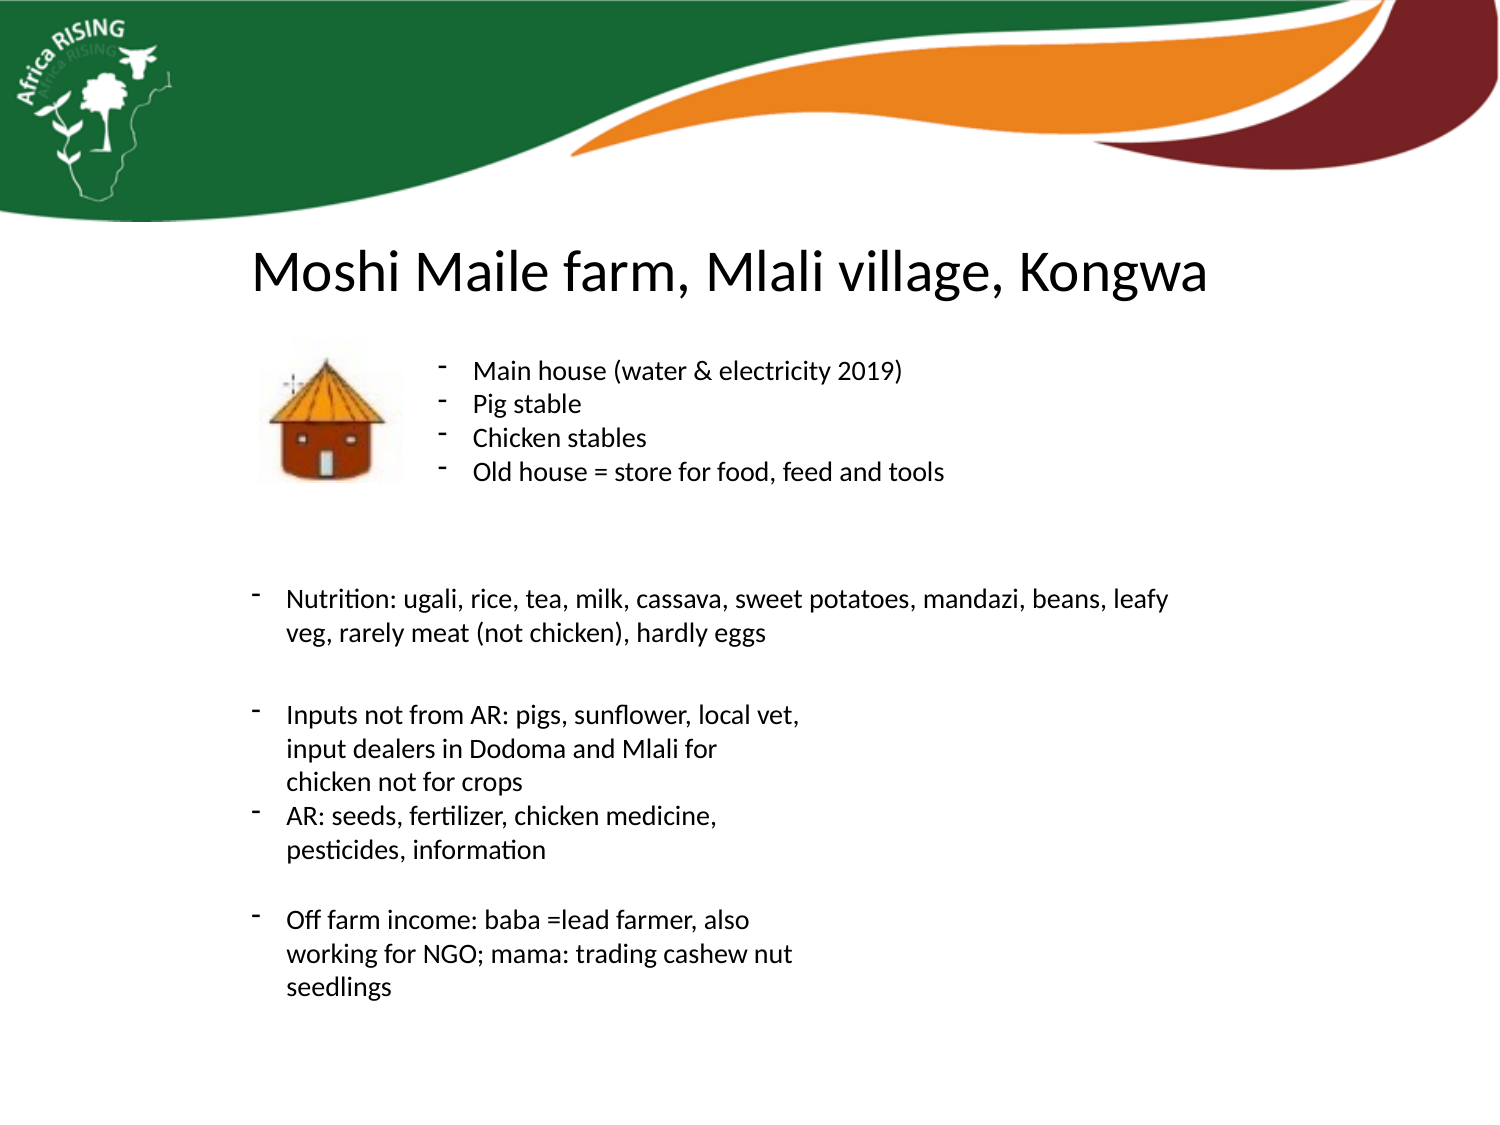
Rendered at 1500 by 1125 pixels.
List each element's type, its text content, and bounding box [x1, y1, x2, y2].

text_box Off farm income: baba =lead farmer, also working for NGO; mama: trading cashew nut seedlings [236, 893, 824, 1010]
text_box Inputs not from AR: pigs, sunflower, local vet, input dealers in Dodoma and Mlali for chicken not for crops AR: seeds, fertilizer, chicken medicine, pesticides, information [236, 688, 824, 873]
picture [0, 0, 1499, 222]
text_box Nutrition: ugali, rice, tea, milk, cassava, sweet potatoes, mandazi, beans, leafy veg, rarely meat (not chicken), hardly eggs [236, 572, 1196, 656]
picture [259, 337, 403, 483]
text_box Main house (water & electricity 2019) Pig stable Chicken stables Old house = store for food, feed and tools [423, 344, 1258, 495]
text_box Moshi Maile farm, Mlali village, Kongwa [236, 224, 1500, 311]
